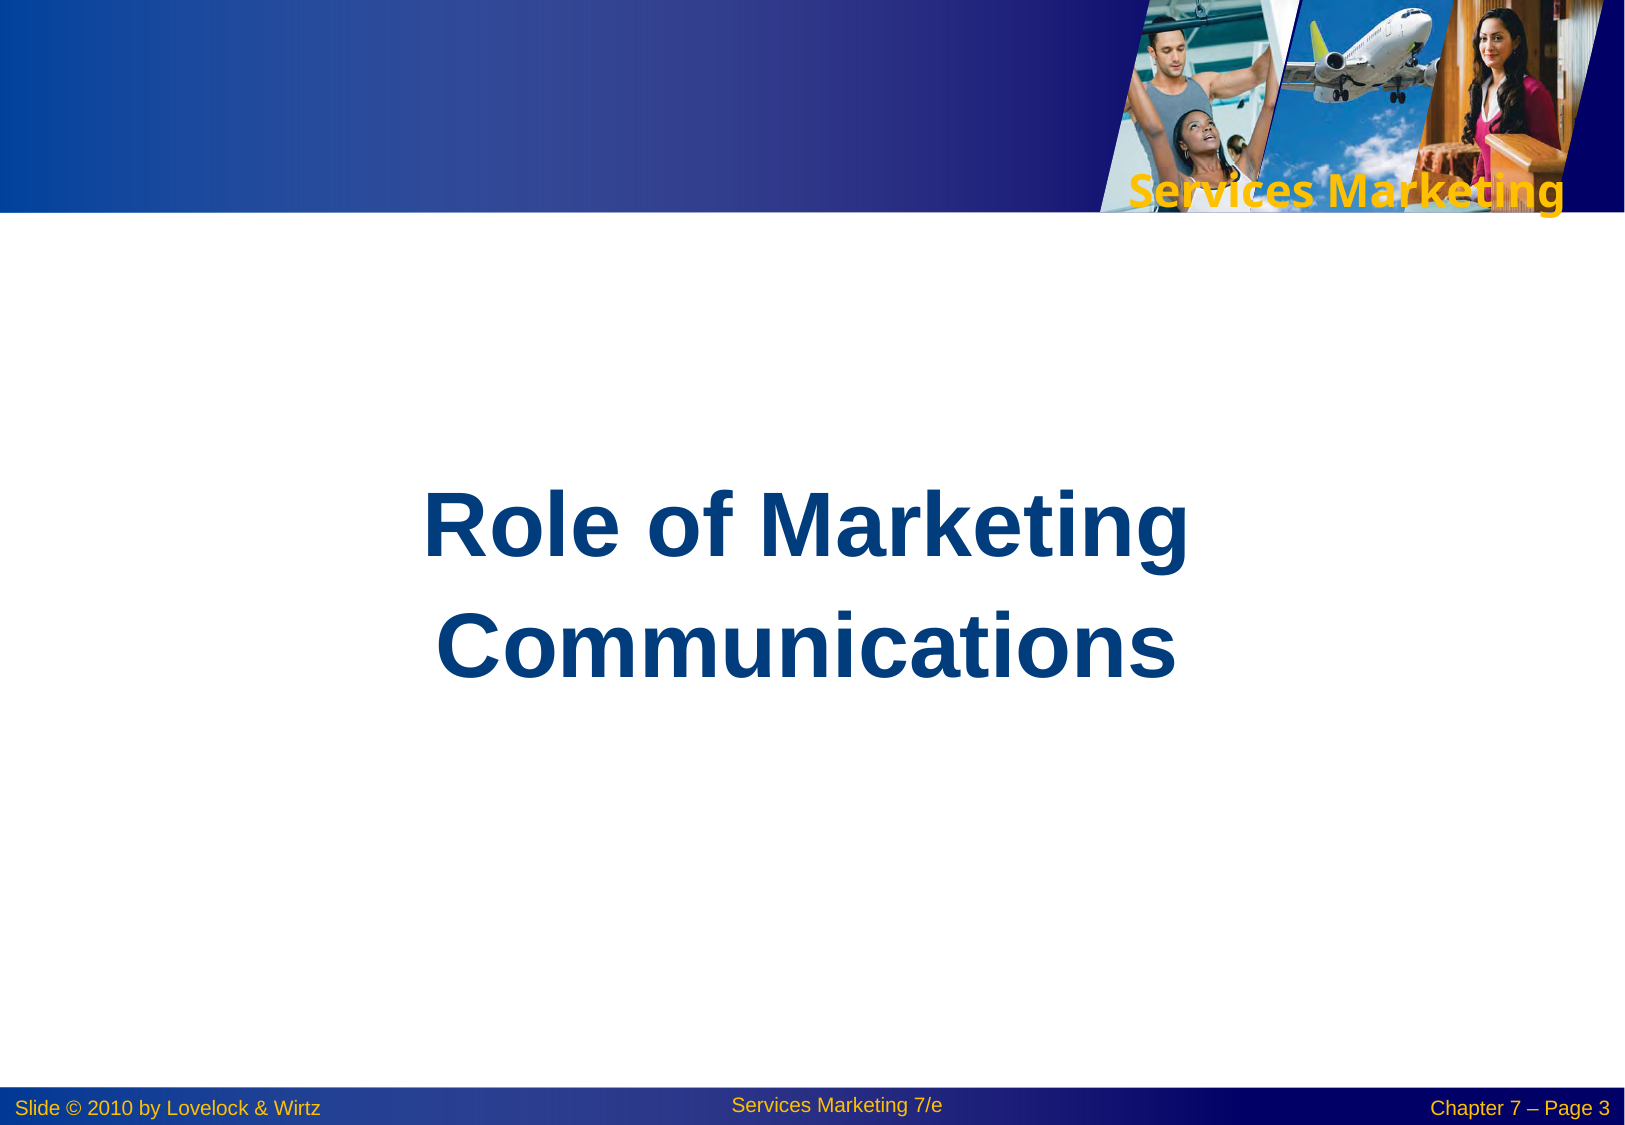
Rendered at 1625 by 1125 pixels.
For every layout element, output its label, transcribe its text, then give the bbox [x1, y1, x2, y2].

picture [1162, 186, 1172, 192]
text_box Role of Marketing Communications [115, 410, 1500, 740]
picture [1546, 187, 1556, 202]
picture [1100, 0, 1604, 213]
